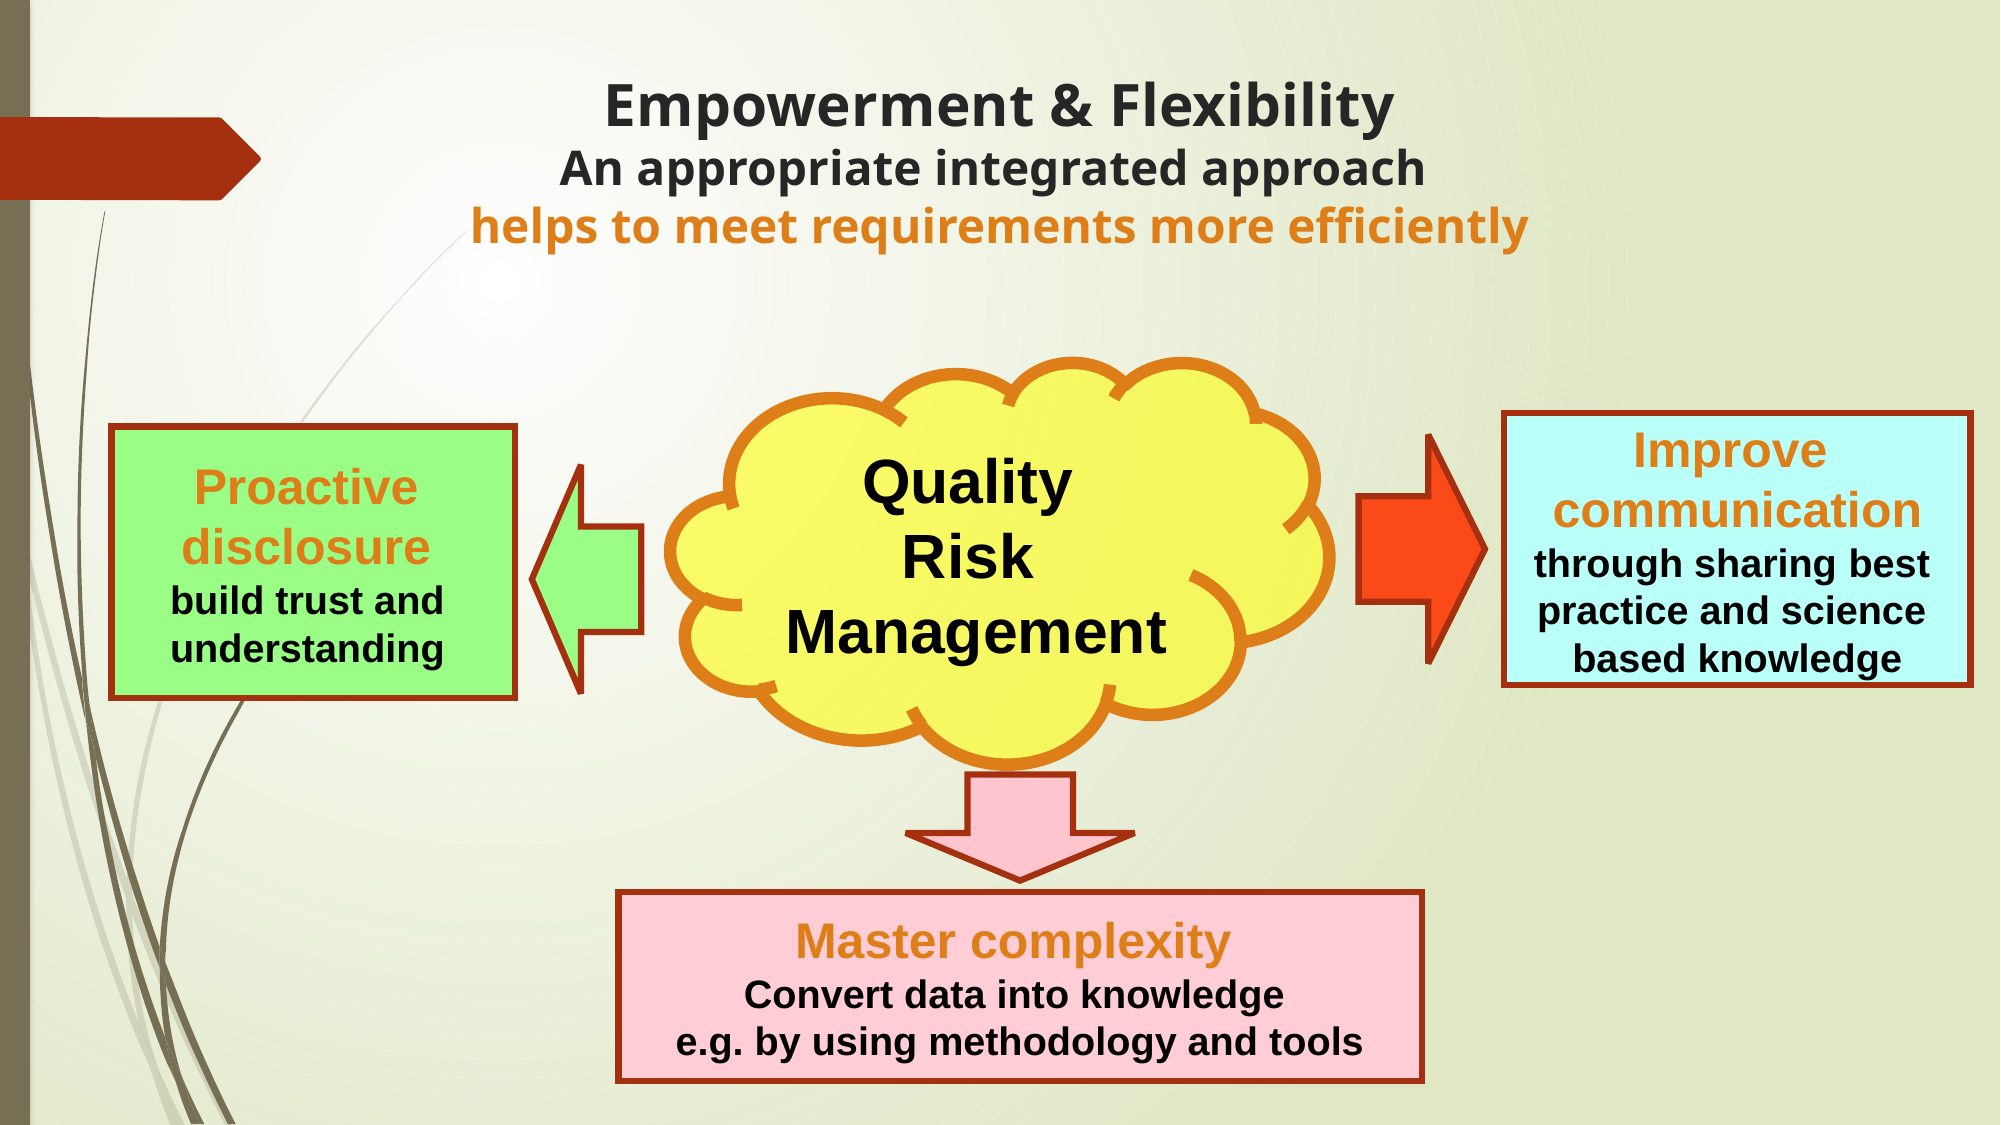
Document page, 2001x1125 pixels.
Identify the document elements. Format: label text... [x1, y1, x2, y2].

text_box [905, 774, 1135, 881]
text_box Master complexity Convert data into knowledge e.g. by using methodology and tools [618, 891, 1422, 1081]
text_box Quality Risk Management [670, 362, 1330, 765]
title Empowerment & Flexibility An appropriate integrated approach helps to meet requirements more efficiently [137, 59, 1863, 332]
text_box Improve communication through sharing best practice and science based knowledge [1504, 413, 1971, 685]
text_box [531, 464, 642, 694]
text_box Proactive disclosure build trust and understanding [111, 426, 515, 699]
text_box [1358, 434, 1486, 664]
